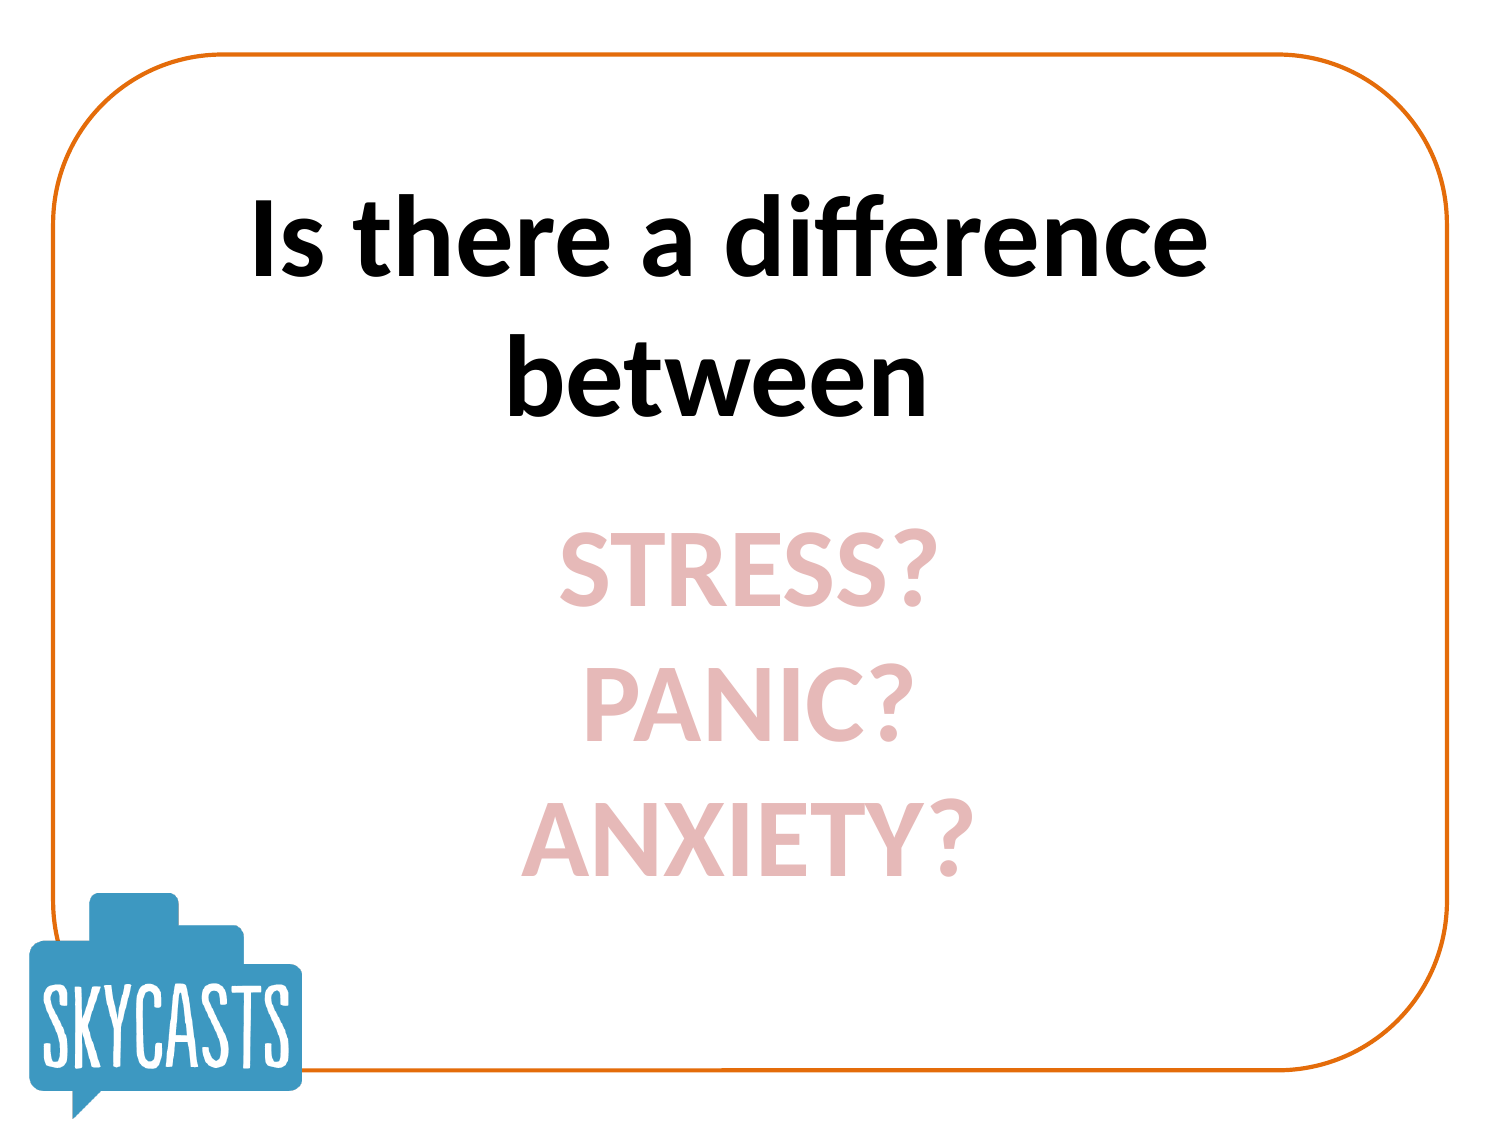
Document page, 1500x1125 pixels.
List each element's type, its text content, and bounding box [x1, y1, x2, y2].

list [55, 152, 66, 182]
picture [29, 893, 302, 1119]
text_box STRESS? PANIC? ANXIETY? [506, 486, 994, 1042]
text_box [50, 52, 1450, 1073]
